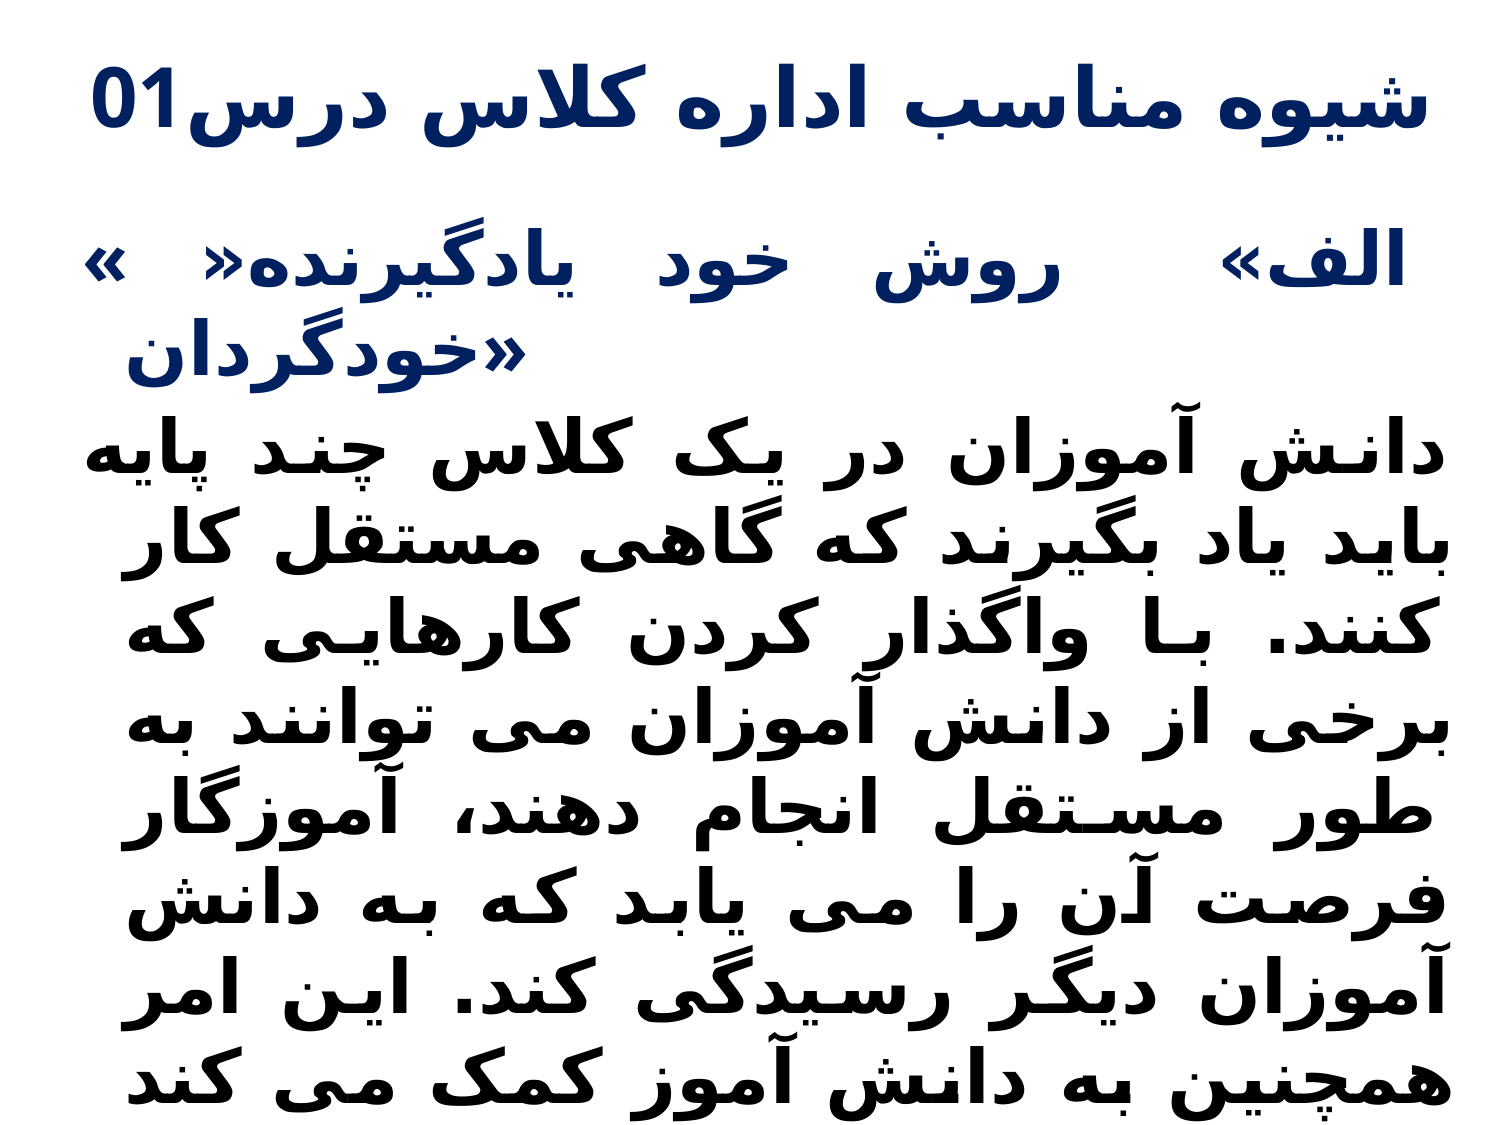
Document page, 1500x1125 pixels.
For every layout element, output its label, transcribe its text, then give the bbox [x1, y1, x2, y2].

list « الف» روش خود یادگیرنده« خودگردان» دانش آموزان در یک کلاس چند پایه باید یاد بگیرند که گاهی مستقل کار کنند. با واگذار کردن کارهایی که برخی از دانش آموزان می توانند به طور مستقل انجام دهند، آموزگار فرصت آن را می یابد که به دانش آموزان دیگر رسیدگی کند. این امر همچنین به دانش آموز کمک می کند تا مهارت های تازه ای را در زمینه «یاد گرفتن» به دست آورد. [50, 202, 1475, 988]
title 01شیوه مناسب اداره کلاس درس [50, 24, 1475, 163]
